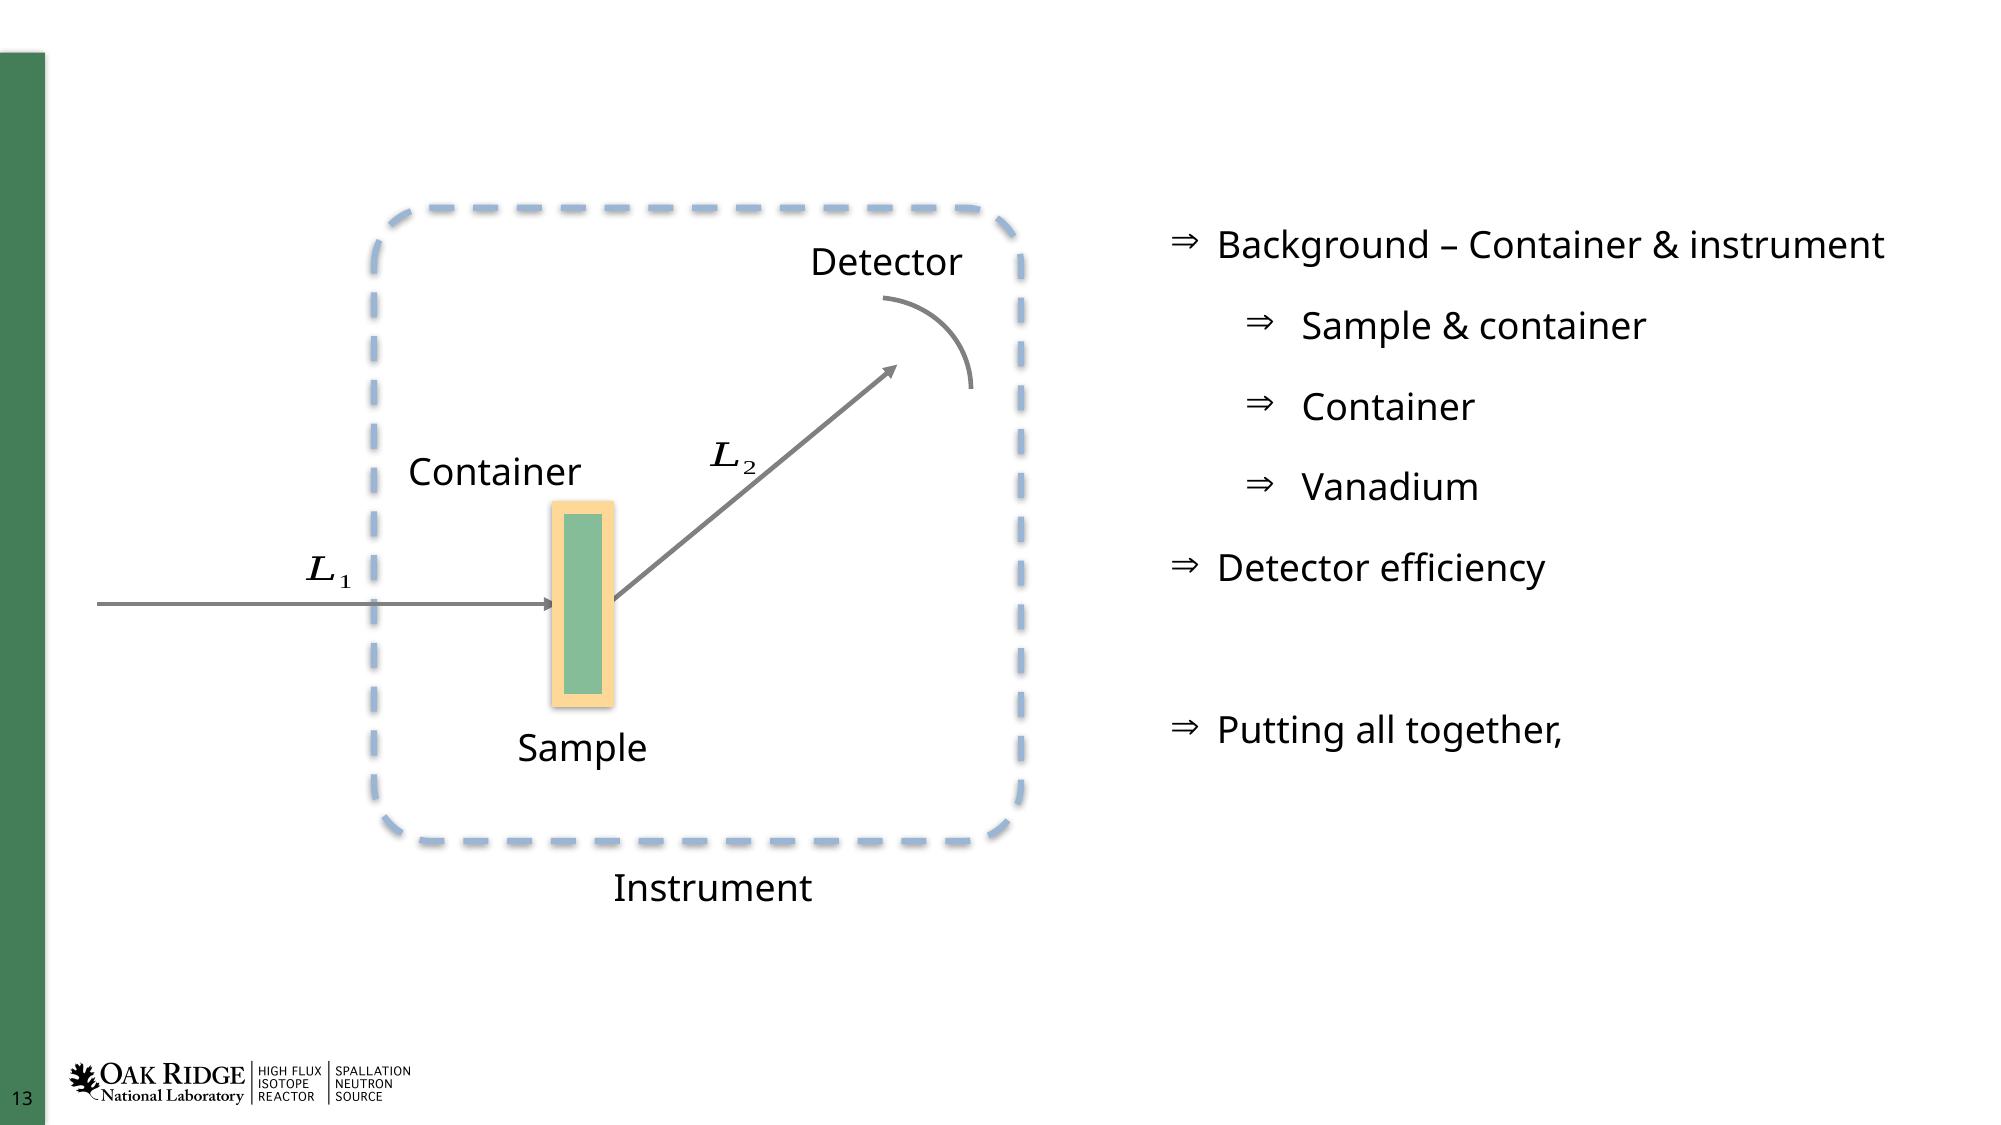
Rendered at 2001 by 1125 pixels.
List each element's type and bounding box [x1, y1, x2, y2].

picture [66, 1058, 413, 1108]
text_box [97, 207, 1022, 918]
